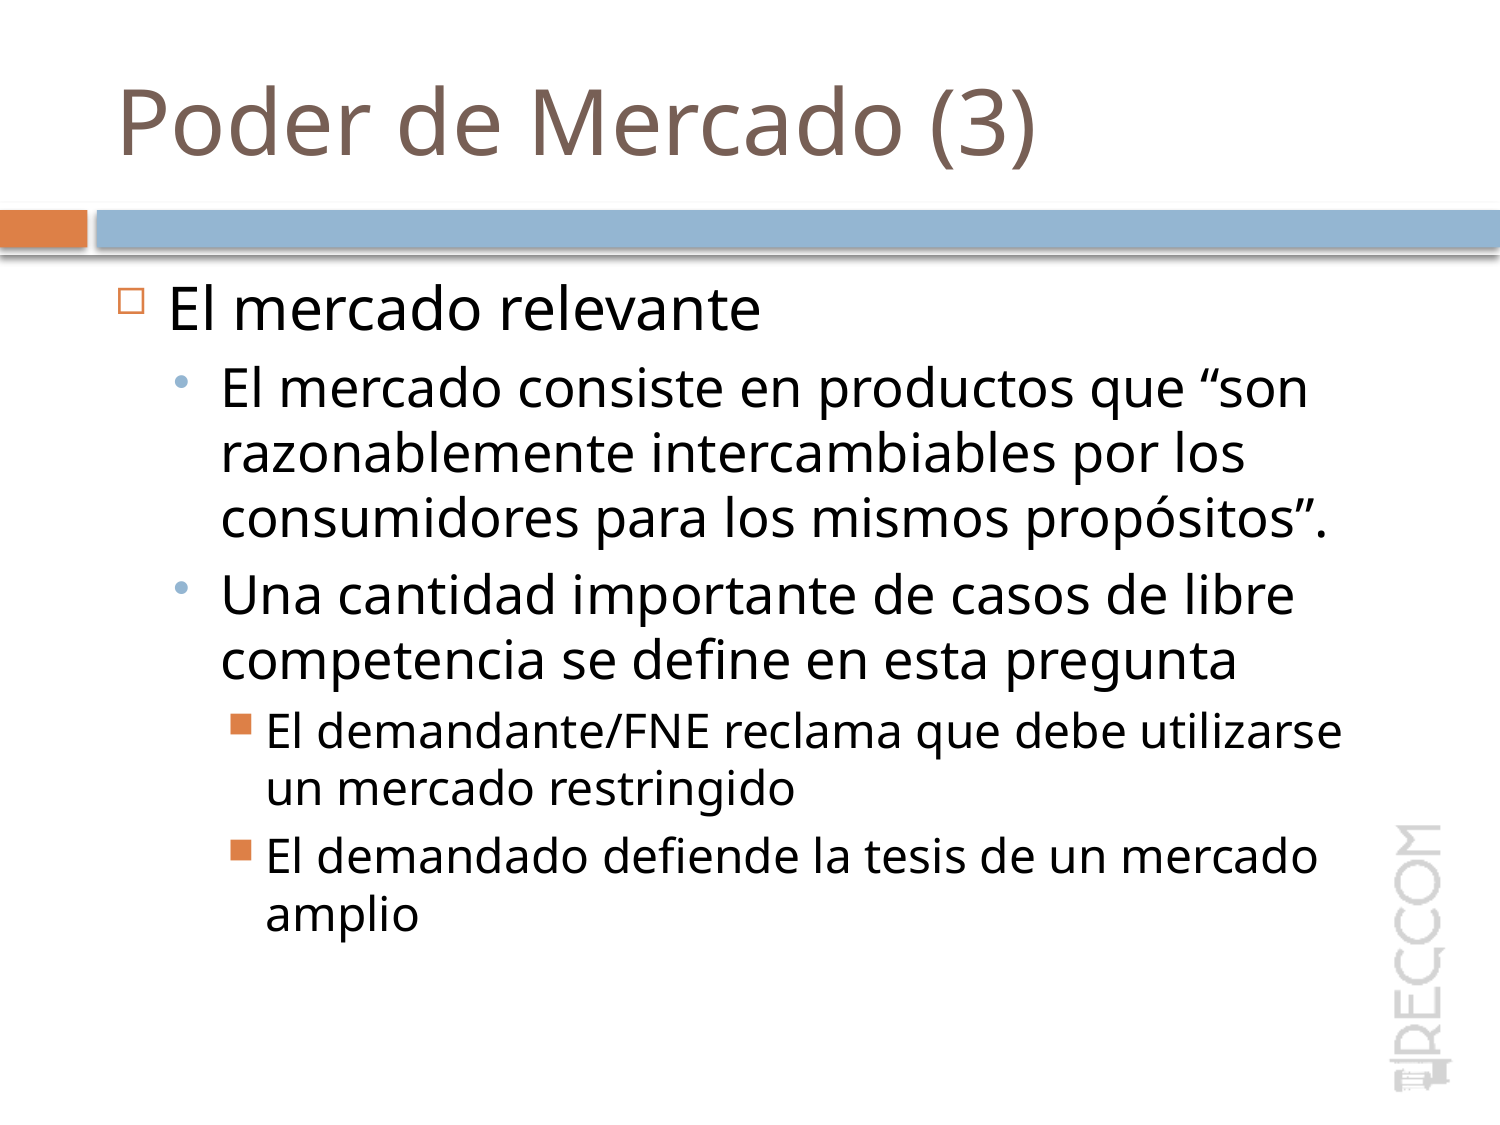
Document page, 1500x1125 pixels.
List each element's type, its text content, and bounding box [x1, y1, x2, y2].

title Poder de Mercado (3) [100, 37, 1438, 200]
list El mercado relevante El mercado consiste en productos que “son razonablemente intercambiables por los consumidores para los mismos propósitos”. Una cantidad importante de casos de libre competencia se define en esta pregunta El demandante/FNE reclama que debe utilizarse un mercado restringido El demandado defiende la tesis de un mercado amplio [100, 262, 1400, 1000]
